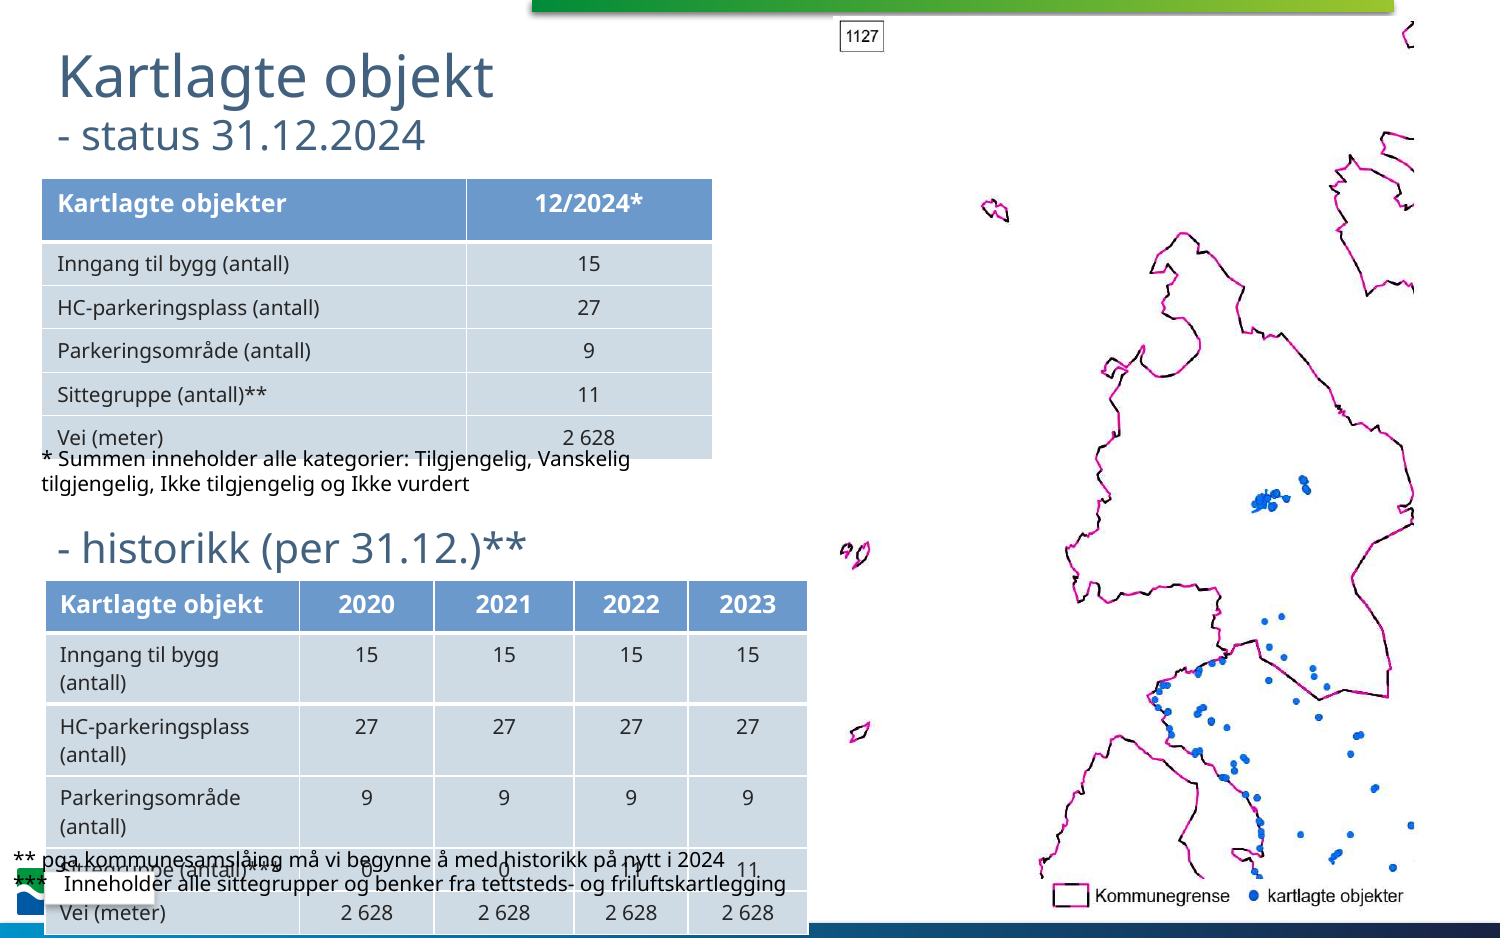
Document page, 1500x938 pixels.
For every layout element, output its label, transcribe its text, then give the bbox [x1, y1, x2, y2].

table_cell 2 628 [435, 904, 573, 934]
table_header 12/2024* [467, 179, 712, 240]
table_cell Sittegruppe (antall)** [42, 373, 466, 415]
table_cell HC-parkeringsplass (antall) [42, 286, 466, 328]
table_cell Vei (meter) [42, 416, 466, 438]
table_cell 2 628 [300, 904, 433, 934]
table_header 2020 [300, 581, 433, 631]
table_header 2022 [575, 581, 687, 631]
table_cell 15 [300, 635, 433, 702]
table_cell 2 628 [467, 416, 712, 459]
table_cell 15 [575, 635, 687, 702]
table_cell 9 [435, 777, 573, 838]
table_cell 15 [689, 635, 807, 702]
table_header Kartlagte objekt [46, 581, 299, 631]
table_cell 11 [467, 373, 712, 415]
table_cell Parkeringsområde (antall) [46, 777, 299, 838]
text_box ** pga kommunesamslåing må vi begynne å med historikk på nytt i 2024 *** Inneholder alle sittegrupper og benker fra tettsteds- og friluftskartlegging [0, 838, 802, 904]
table_header 2023 [689, 581, 807, 631]
table_cell 2 628 [575, 904, 687, 934]
table_cell 27 [575, 706, 687, 775]
table_cell 9 [689, 777, 807, 847]
picture [833, 16, 1419, 913]
text_box * Summen inneholder alle kategorier: Tilgjengelig, Vanskelig tilgjengelig, Ikke tilgjengelig og Ikke vurdert [26, 438, 711, 504]
table_cell 11 [802, 849, 807, 890]
table_cell 9 [575, 777, 687, 838]
table_header Kartlagte objekter [42, 179, 466, 240]
table_cell 27 [435, 706, 573, 775]
text_box - historikk (per 31.12.)** [42, 496, 828, 580]
table_header 2021 [435, 581, 573, 631]
table_cell Inngang til bygg (antall) [46, 635, 299, 702]
table_cell 9 [467, 329, 712, 372]
table_cell 27 [300, 706, 433, 775]
table_cell 15 [435, 635, 573, 702]
table_cell Inngang til bygg (antall) [42, 244, 466, 285]
table_cell 27 [467, 286, 712, 328]
table_cell 9 [300, 777, 433, 838]
table_cell 15 [467, 244, 712, 285]
text_box Kartlagte objekt - status 31.12.2024 [42, 24, 828, 167]
table_cell 27 [689, 706, 807, 775]
table_cell 2 628 [689, 892, 807, 934]
table_cell HC-parkeringsplass (antall) [46, 706, 299, 775]
table_cell Parkeringsområde (antall) [42, 329, 466, 372]
table_cell Vei (meter) [46, 904, 299, 934]
